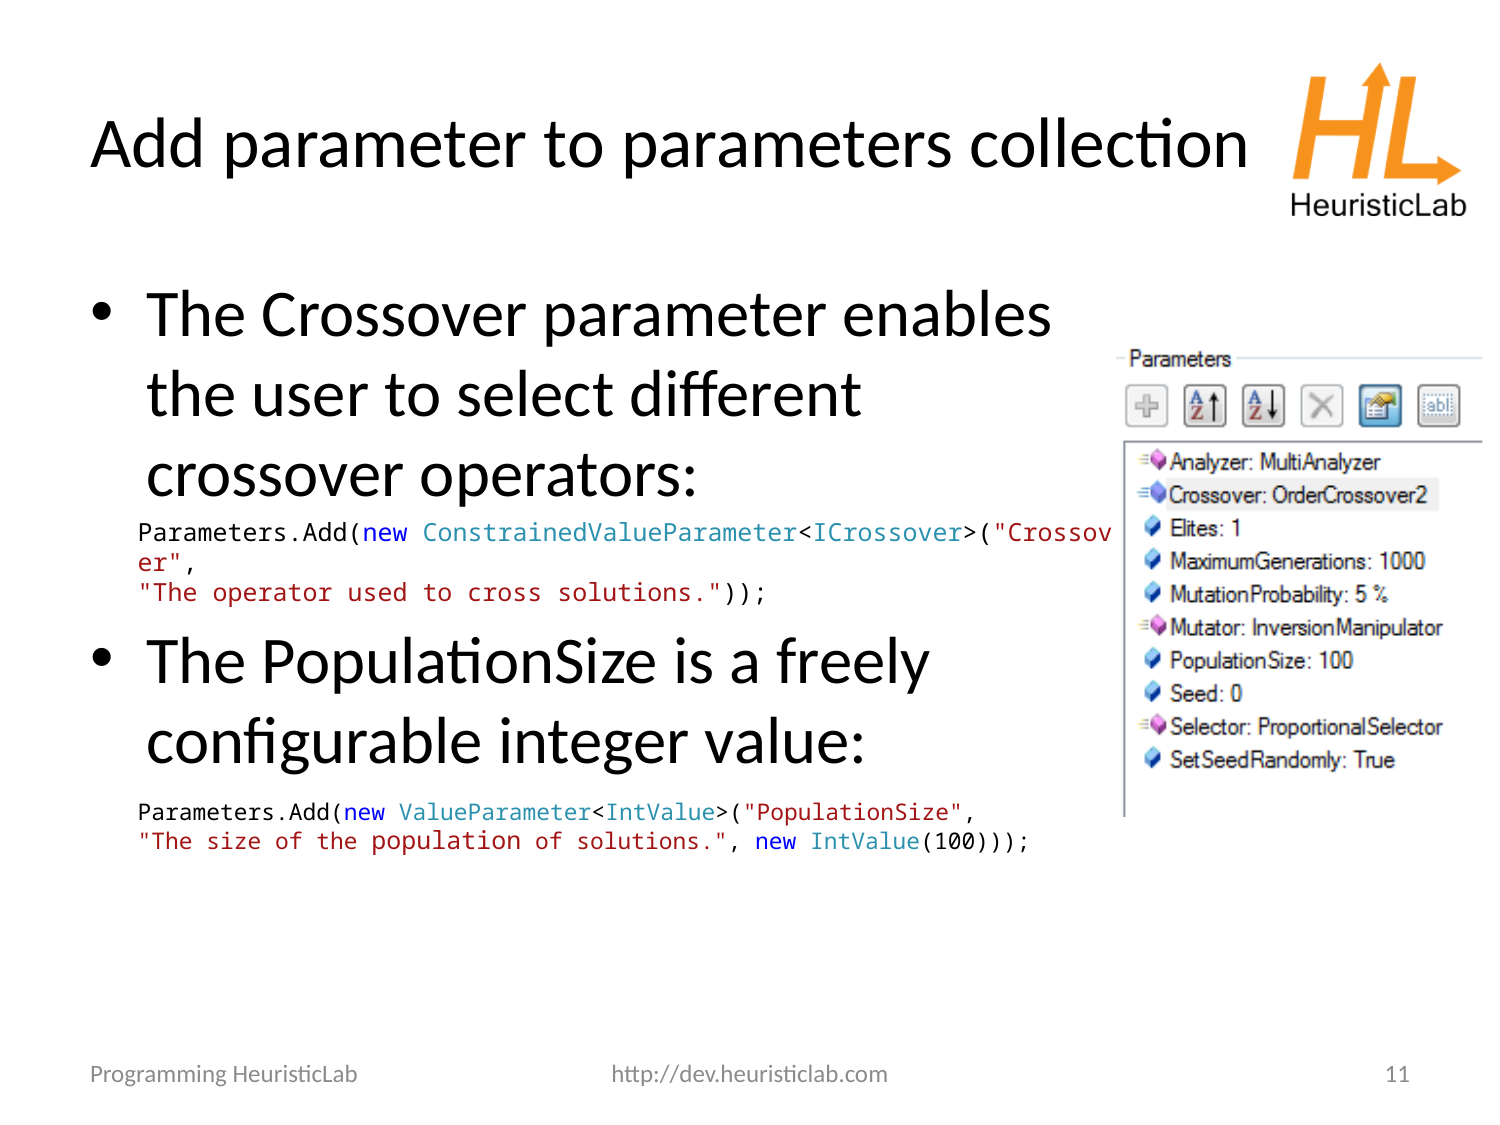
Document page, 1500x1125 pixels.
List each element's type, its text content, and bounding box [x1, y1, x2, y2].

text_box Parameters.Add(new ConstrainedValueParameter<ICrossover>("Crossover", "The operator used to cross solutions.")); [122, 509, 1110, 615]
list The Crossover parameter enables the user to select different crossover operators: The PopulationSize is a freely configurable integer value: [75, 262, 1117, 1005]
slide_number 11 [1074, 1042, 1425, 1103]
slide_number Programming HeuristicLab [75, 1042, 425, 1103]
picture [1115, 337, 1483, 817]
picture [1281, 27, 1474, 244]
text_box Parameters.Add(new ValueParameter<IntValue>("PopulationSize", "The size of the population of solutions.", new IntValue(100))); [122, 789, 1140, 863]
title Add parameter to parameters collection [75, 45, 1282, 233]
footer http://dev.heuristiclab.com [512, 1042, 988, 1103]
